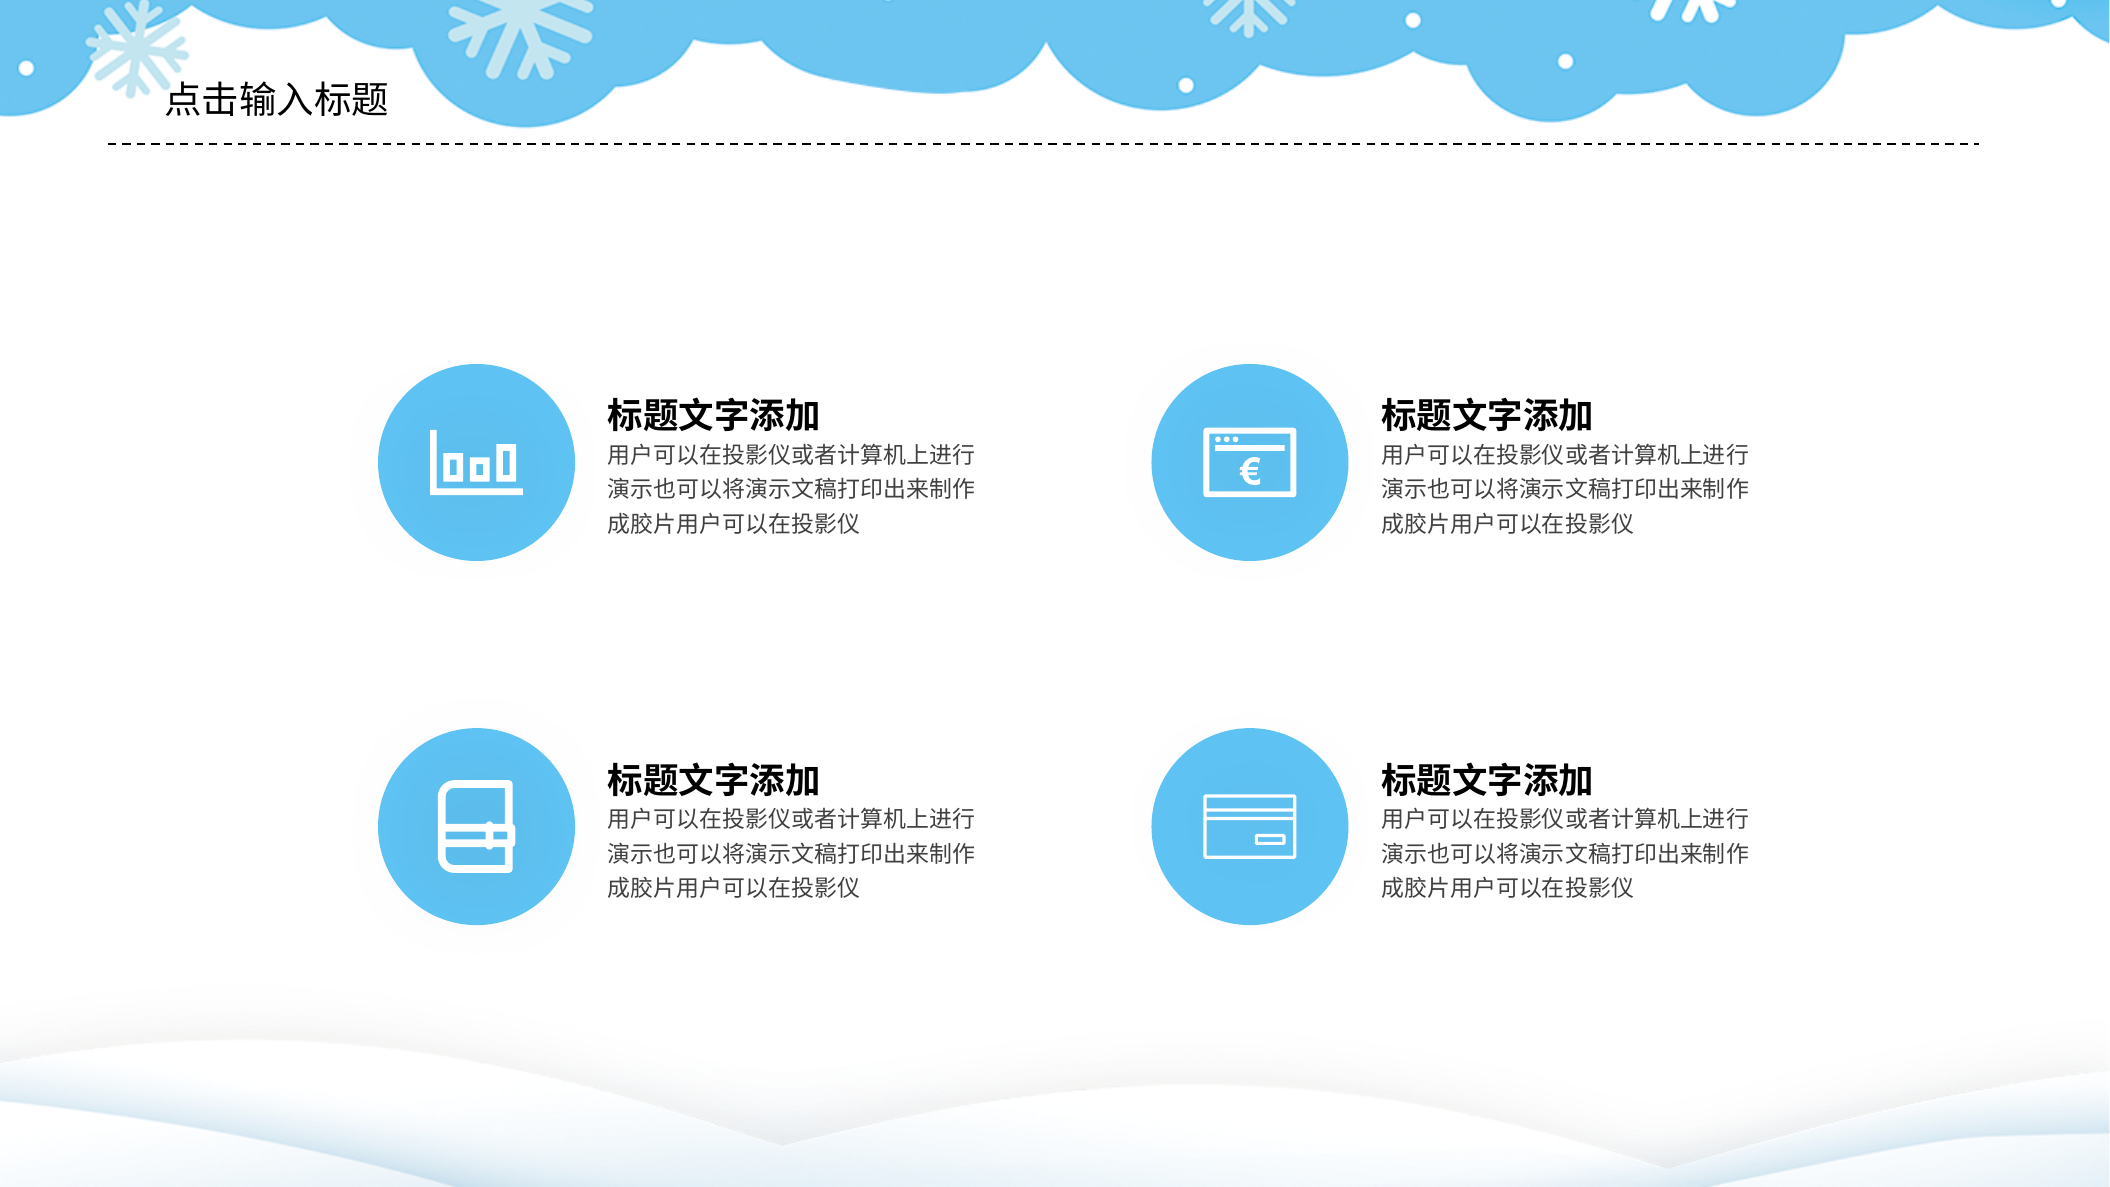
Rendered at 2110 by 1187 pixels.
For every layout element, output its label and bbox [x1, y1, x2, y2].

title [145, 63, 1965, 293]
text_box [379, 364, 1785, 924]
picture [0, 0, 2110, 1187]
